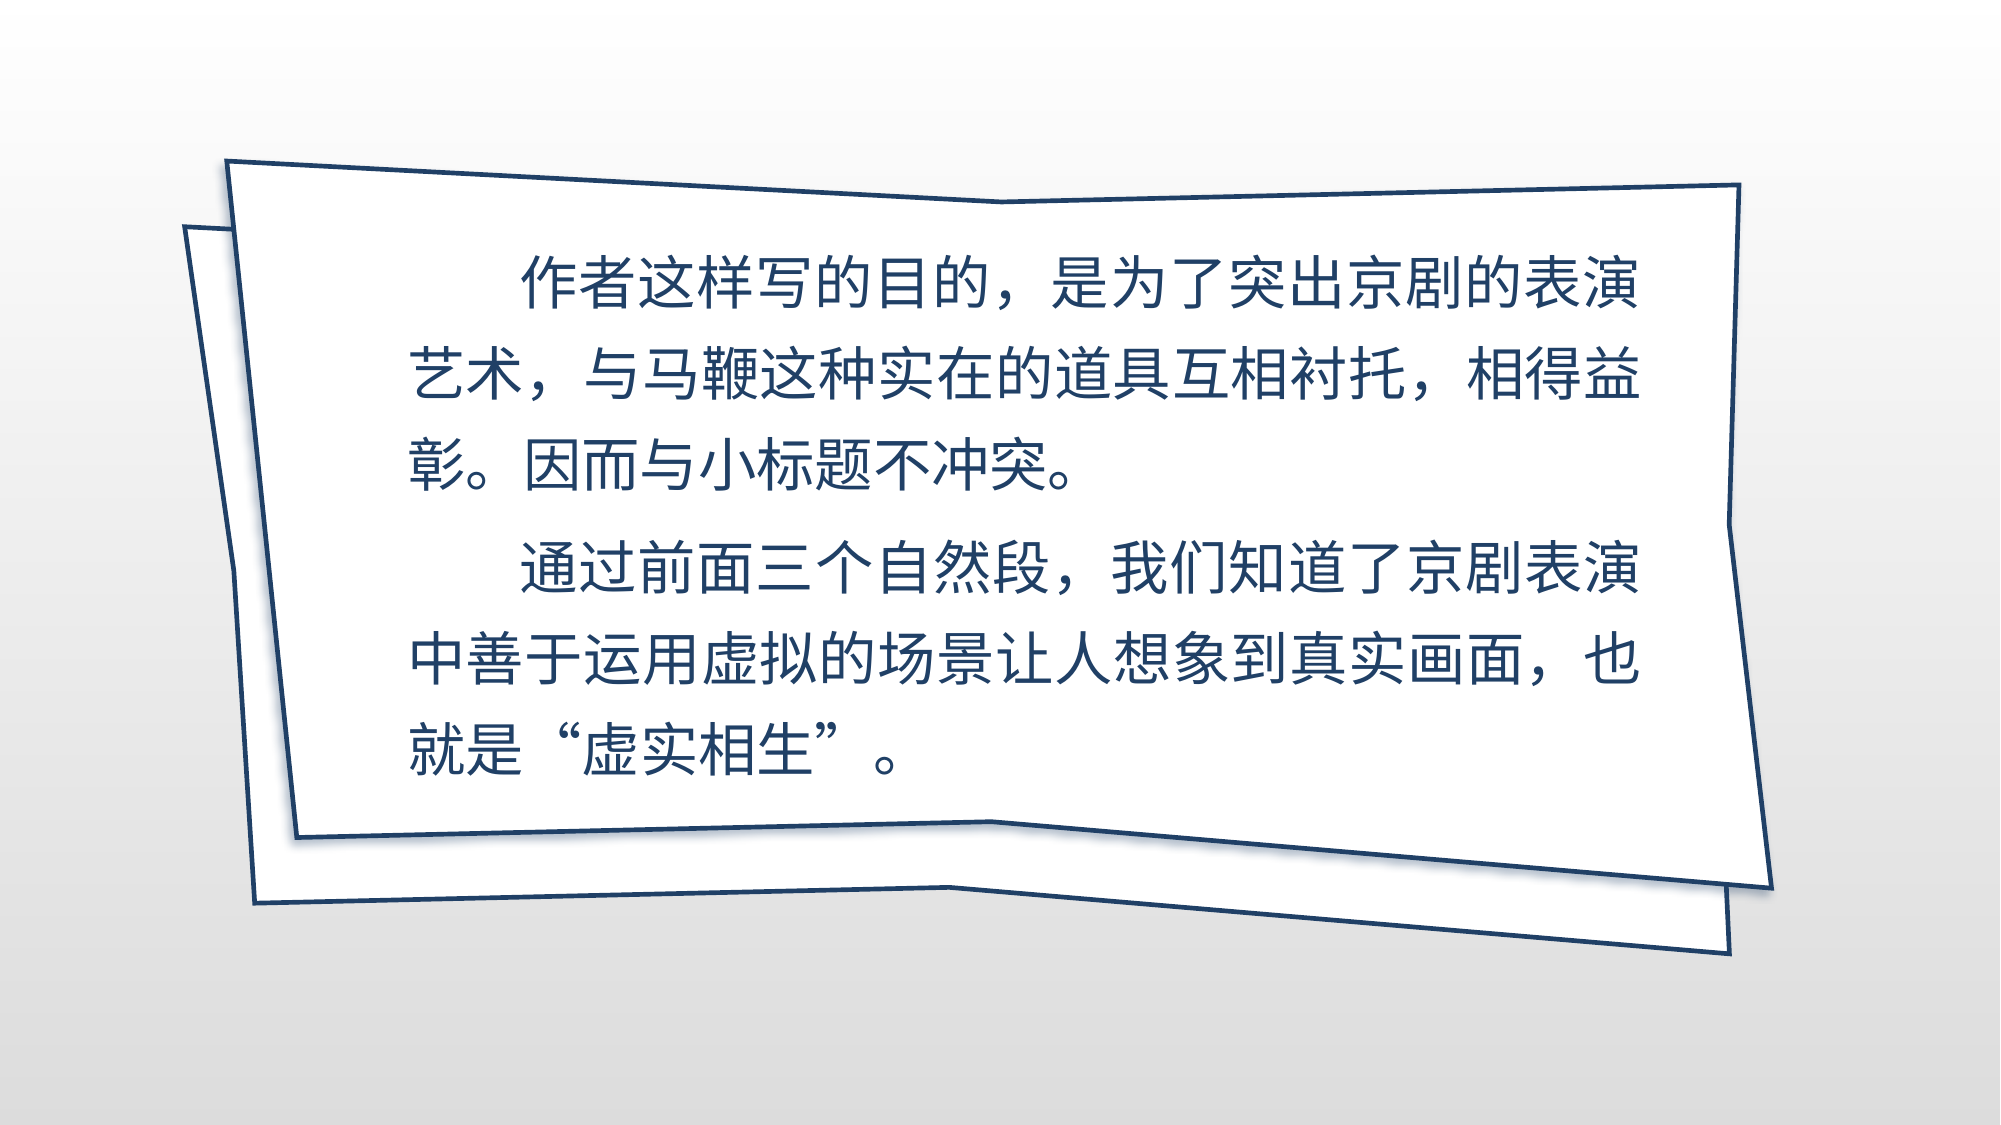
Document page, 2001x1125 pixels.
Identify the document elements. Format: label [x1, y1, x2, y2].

text_box [184, 161, 1772, 954]
